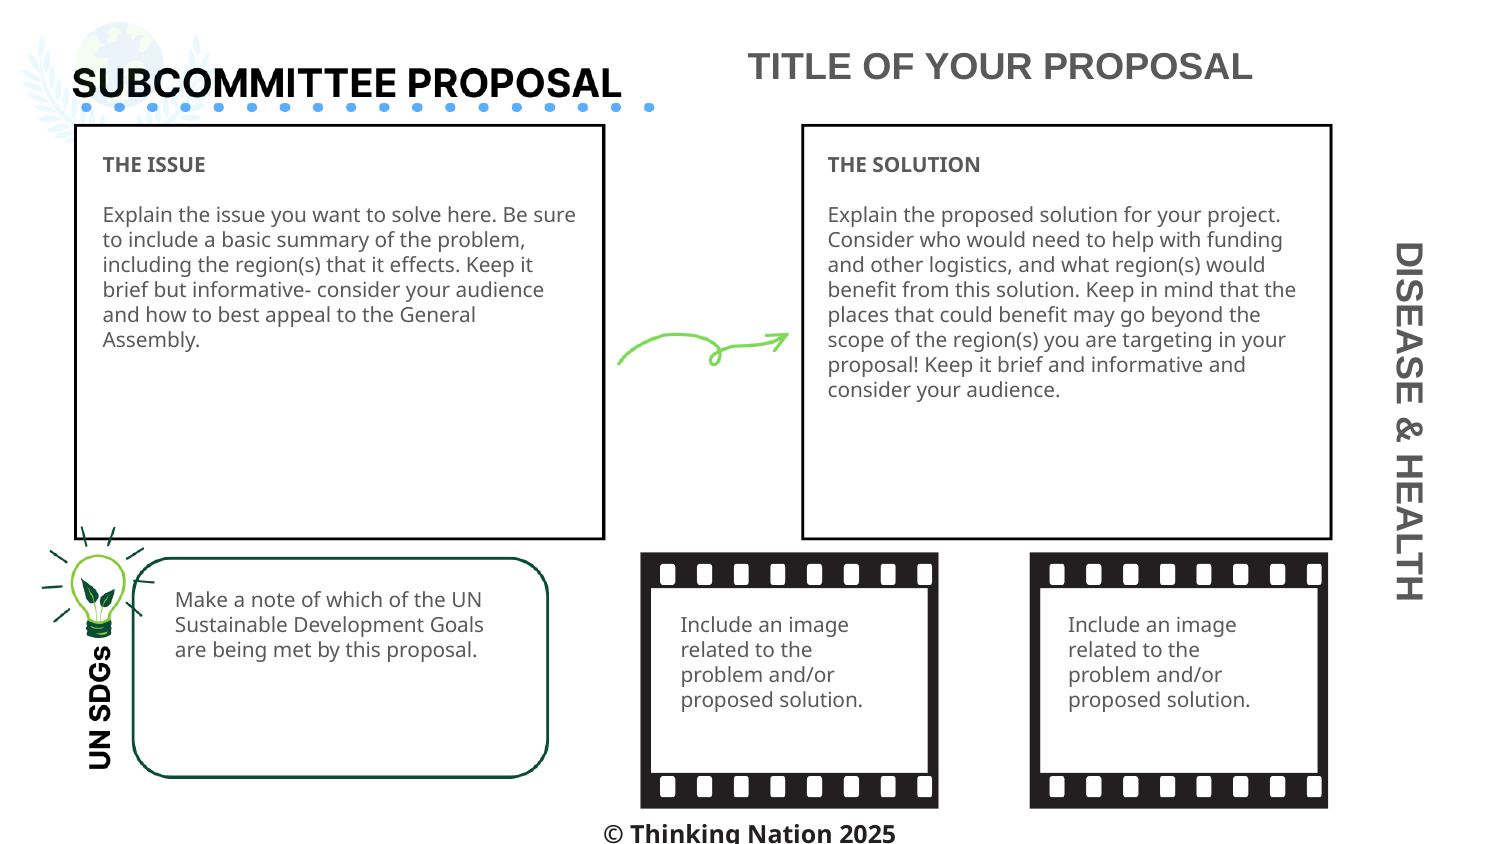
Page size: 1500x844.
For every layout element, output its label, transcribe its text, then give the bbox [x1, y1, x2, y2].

text_box DISEASE & HEALTH [1362, 85, 1450, 758]
text_box THE ISSUE Explain the issue you want to solve here. Be sure to include a basic summary of the problem, including the region(s) that it effects. Keep it brief but informative- consider your audience and how to best appeal to the General Assembly. [87, 136, 593, 526]
text_box THE SOLUTION Explain the proposed solution for your project. Consider who would need to help with funding and other logistics, and what region(s) would benefit from this solution. Keep in mind that the places that could benefit may go beyond the scope of the region(s) you are targeting in your proposal! Keep it brief and informative and consider your audience. [812, 136, 1318, 526]
text_box Make a note of which of the UN Sustainable Development Goals are being met by this proposal. [159, 571, 528, 769]
text_box © Thinking Nation 2025 [0, 807, 1500, 844]
text_box Include an image related to the problem and/or proposed solution. [665, 596, 913, 794]
text_box TITLE OF YOUR PROPOSAL [732, 27, 1405, 114]
text_box Include an image related to the problem and/or proposed solution. [1053, 596, 1300, 794]
picture [0, 0, 1500, 807]
